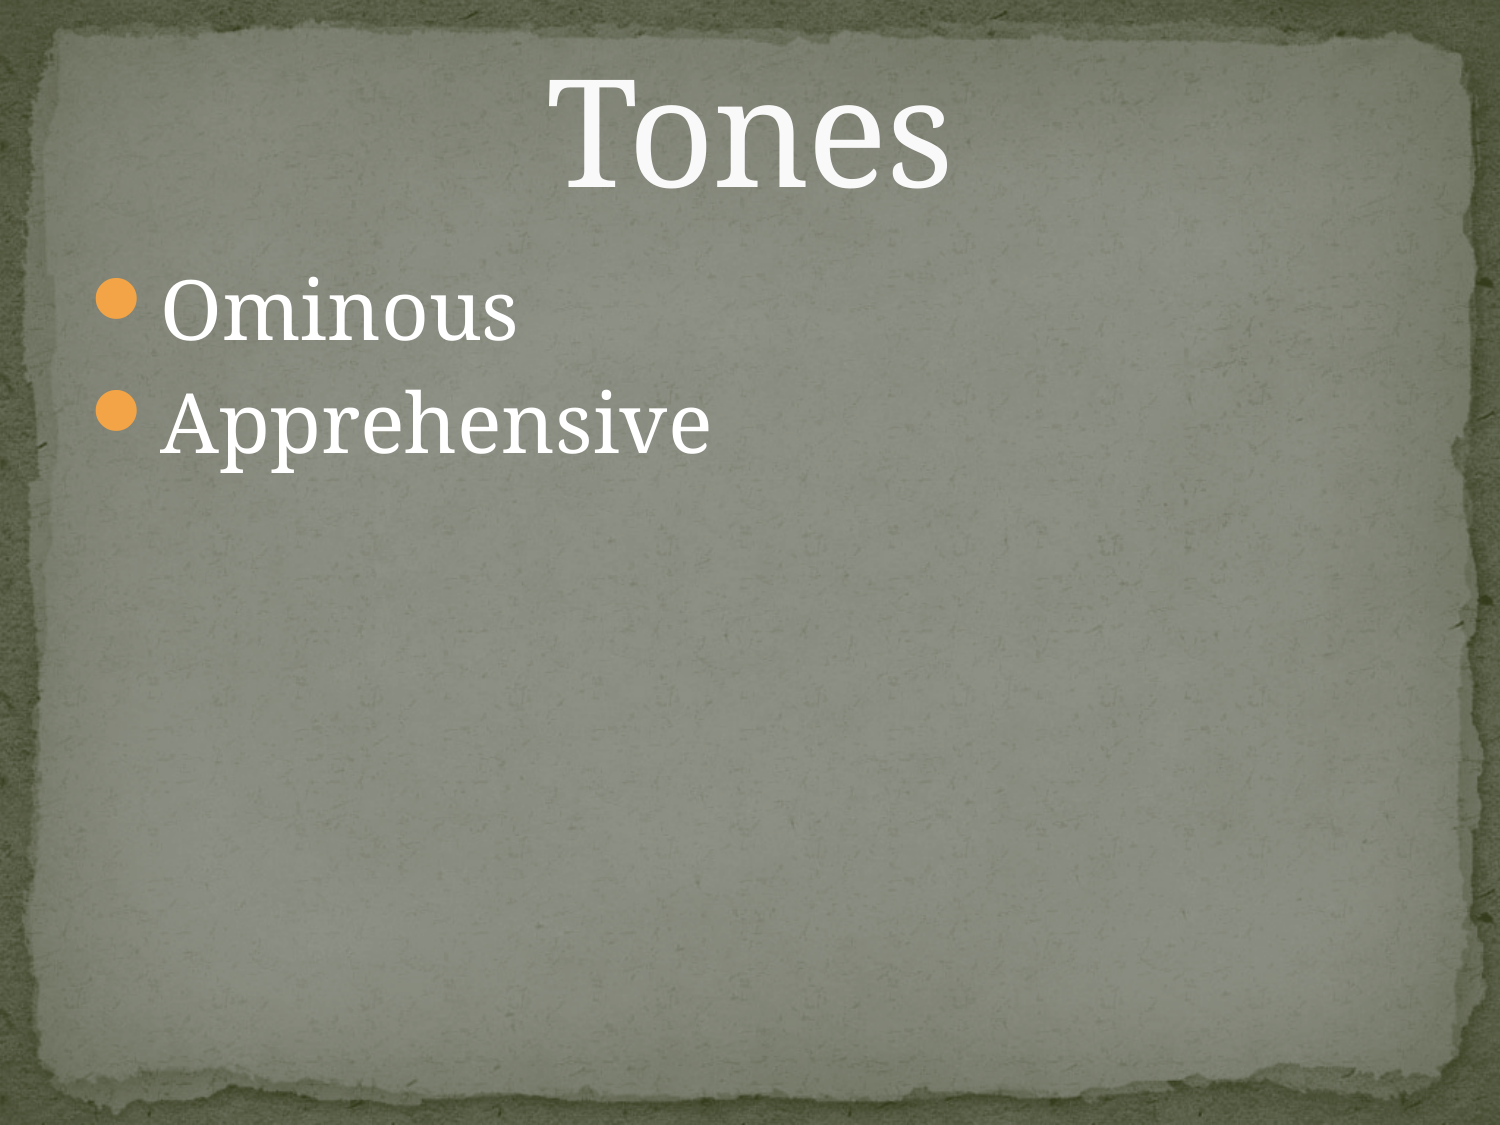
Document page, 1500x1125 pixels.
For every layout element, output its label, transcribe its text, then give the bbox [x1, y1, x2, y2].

list Ominous Apprehensive [75, 249, 1425, 1000]
title Tones [74, 24, 1425, 225]
